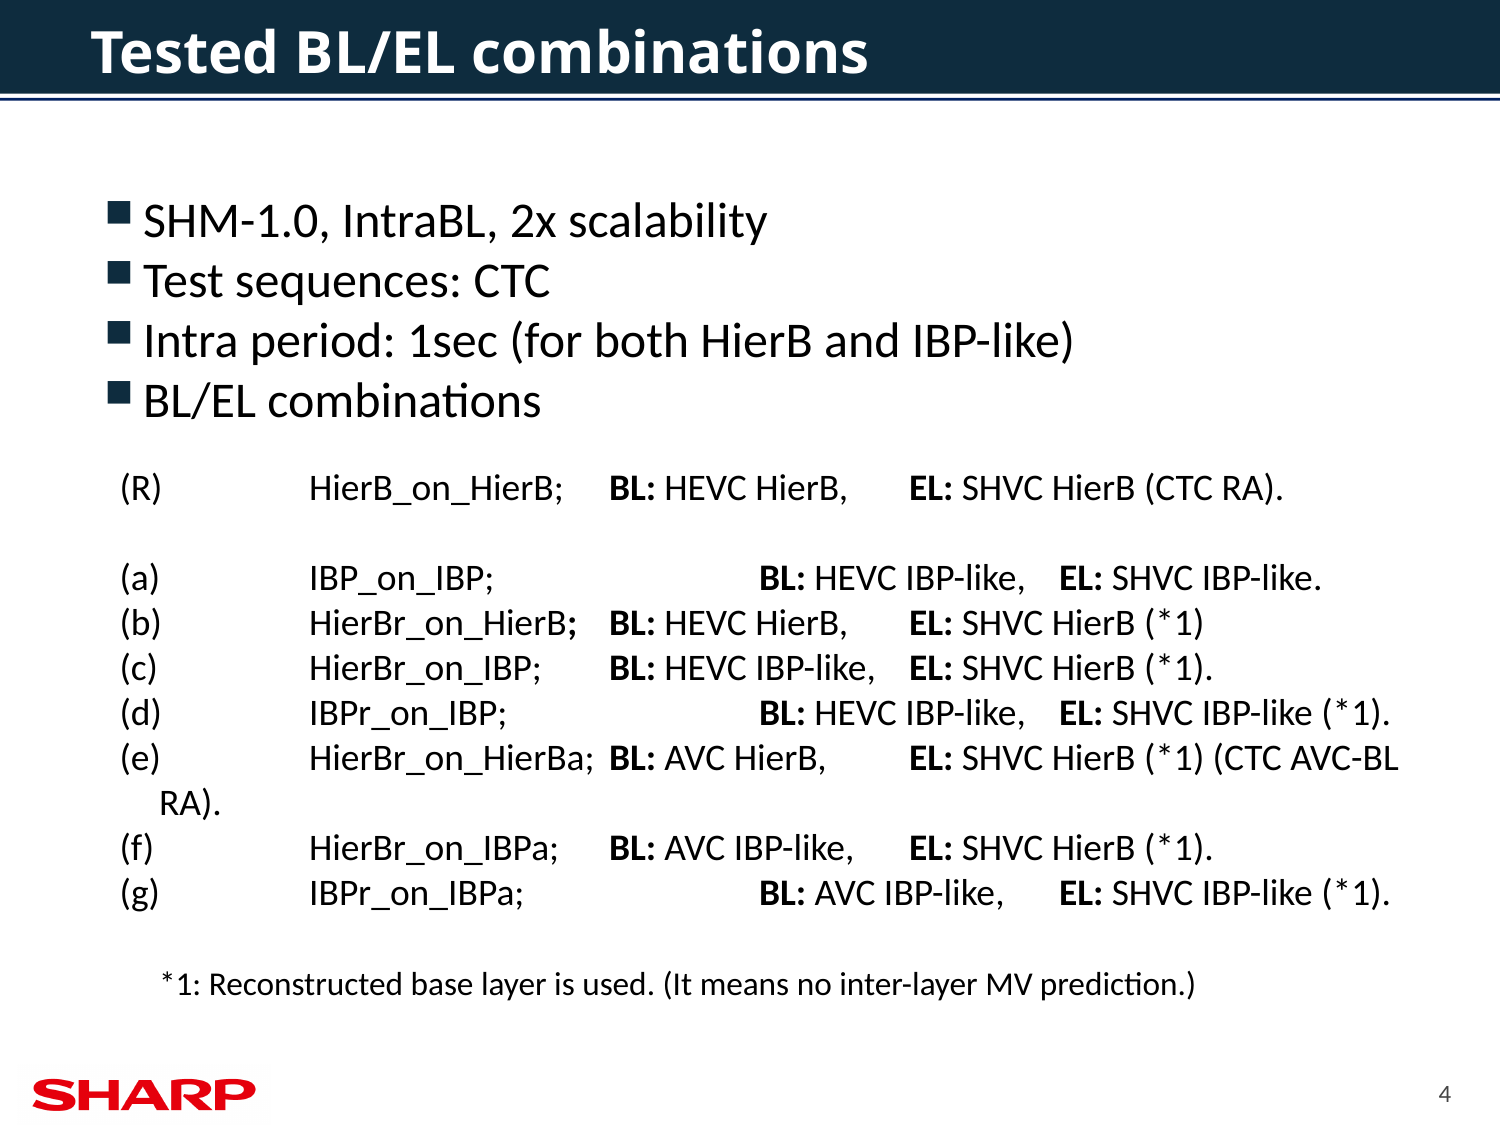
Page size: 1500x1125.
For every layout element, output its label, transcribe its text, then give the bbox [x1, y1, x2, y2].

title Tested BL/EL combinations [74, 15, 1426, 85]
picture [17, 1064, 271, 1125]
text_box SHM-1.0, IntraBL, 2x scalability Test sequences: CTC Intra period: 1sec (for both HierB and IBP-like) BL/EL combinations [74, 172, 1465, 445]
list (R) HierB_on_HierB; BL: HEVC HierB, EL: SHVC HierB (CTC RA). (a) IBP_on_IBP; BL: HEVC IBP-like, EL: SHVC IBP-like. (b) HierBr_on_HierB; BL: HEVC HierB, EL: SHVC HierB (*1) (c) HierBr_on_IBP; BL: HEVC IBP-like, EL: SHVC HierB (*1). (d) IBPr_on_IBP; BL: HEVC IBP-like, EL: SHVC IBP-like (*1). (e) HierBr_on_HierBa; BL: AVC HierB, EL: SHVC HierB (*1) (CTC AVC-BL RA). (f) HierBr_on_IBPa; BL: AVC IBP-like, EL: SHVC HierB (*1). (g) IBPr_on_IBPa; BL: AVC IBP-like, EL: SHVC IBP-like (*1). *1: Reconstructed base layer is used. (It means no inter-layer MV prediction.) [90, 447, 1442, 982]
slide_number 4 [1345, 1062, 1467, 1108]
